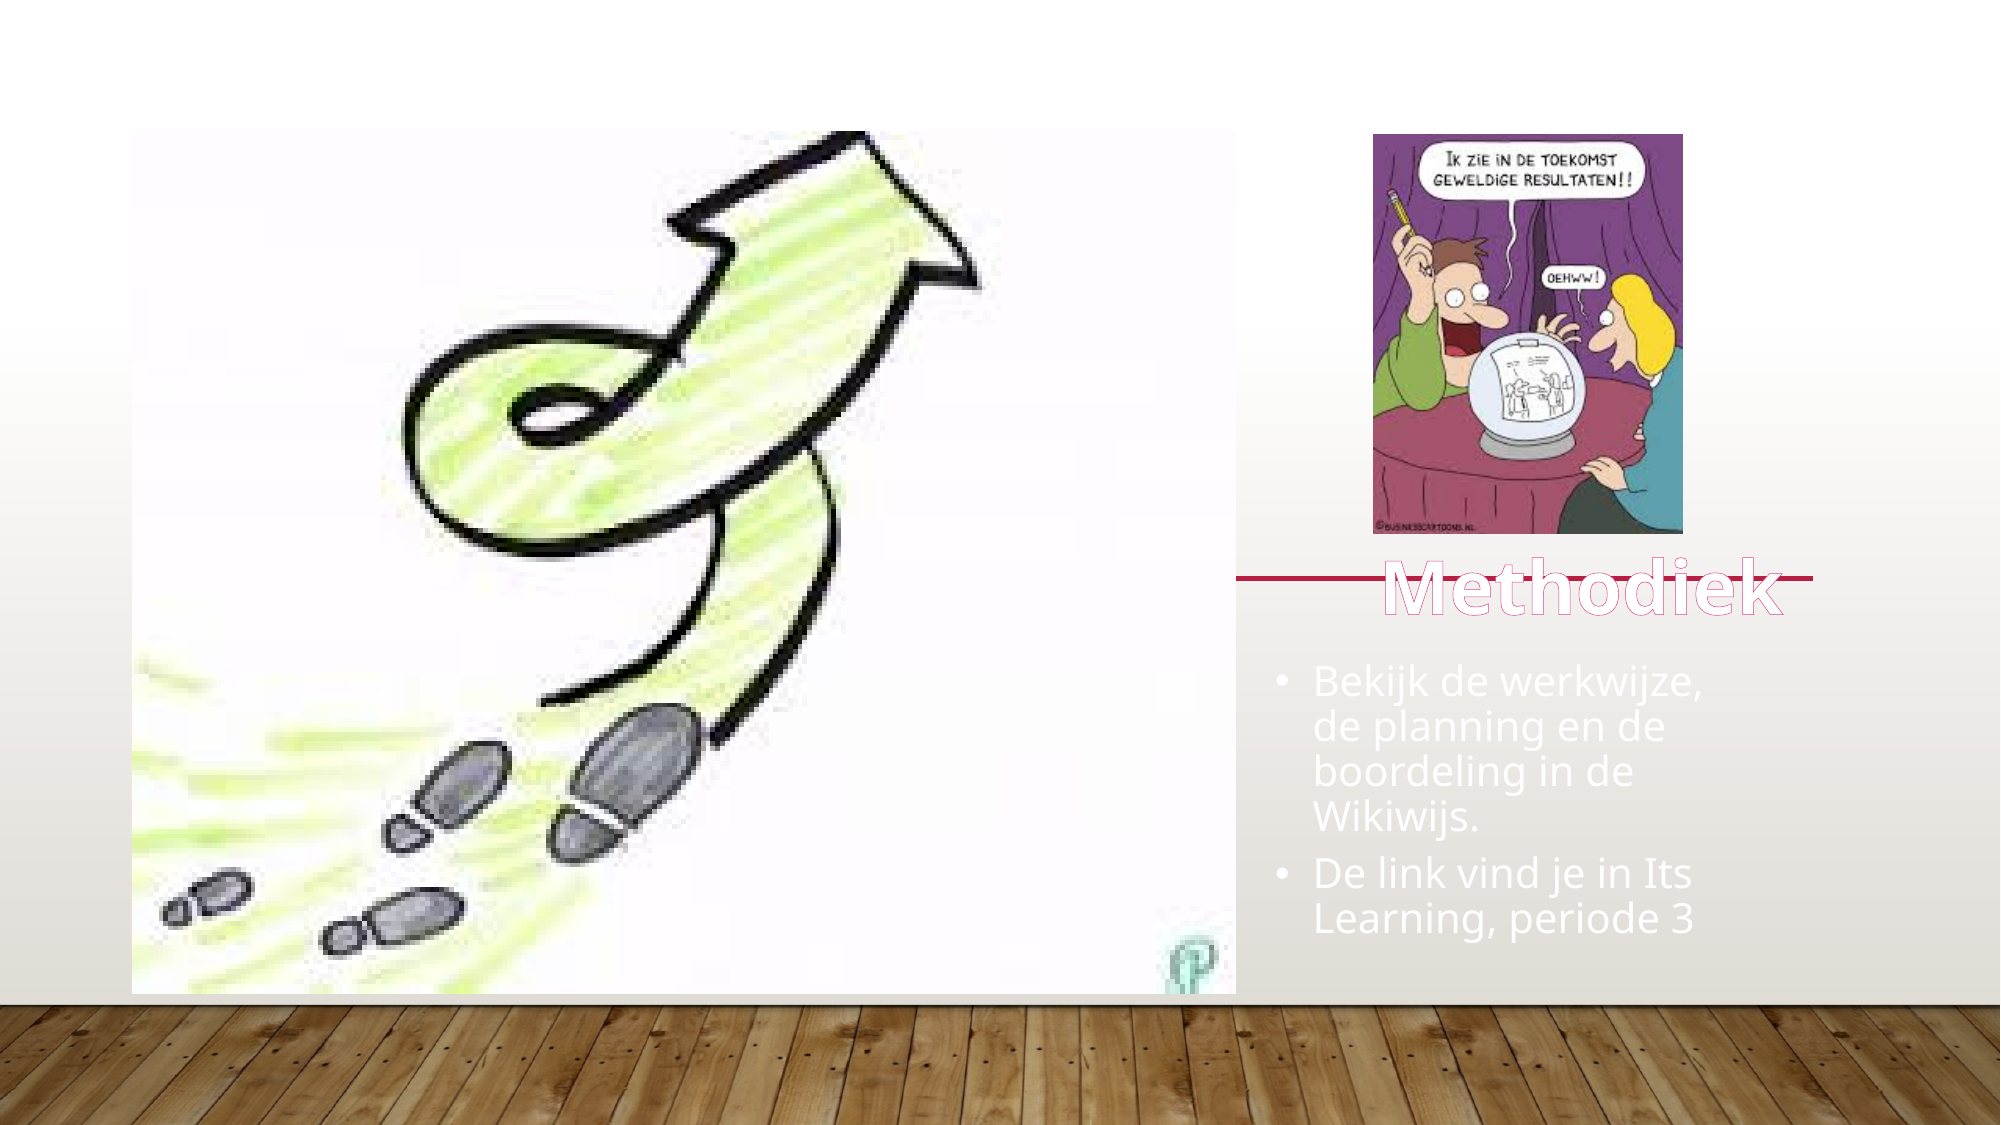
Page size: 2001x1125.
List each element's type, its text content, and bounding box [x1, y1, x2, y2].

picture [1372, 134, 1683, 534]
picture [0, 1005, 2000, 1125]
picture [131, 131, 1237, 994]
text_box Bekijk de werkwijze, de planning en de boordeling in de Wikiwijs. De link vind je in Its Learning, periode 3 [1222, 652, 1759, 1089]
text_box Methodiek [1363, 357, 1893, 639]
